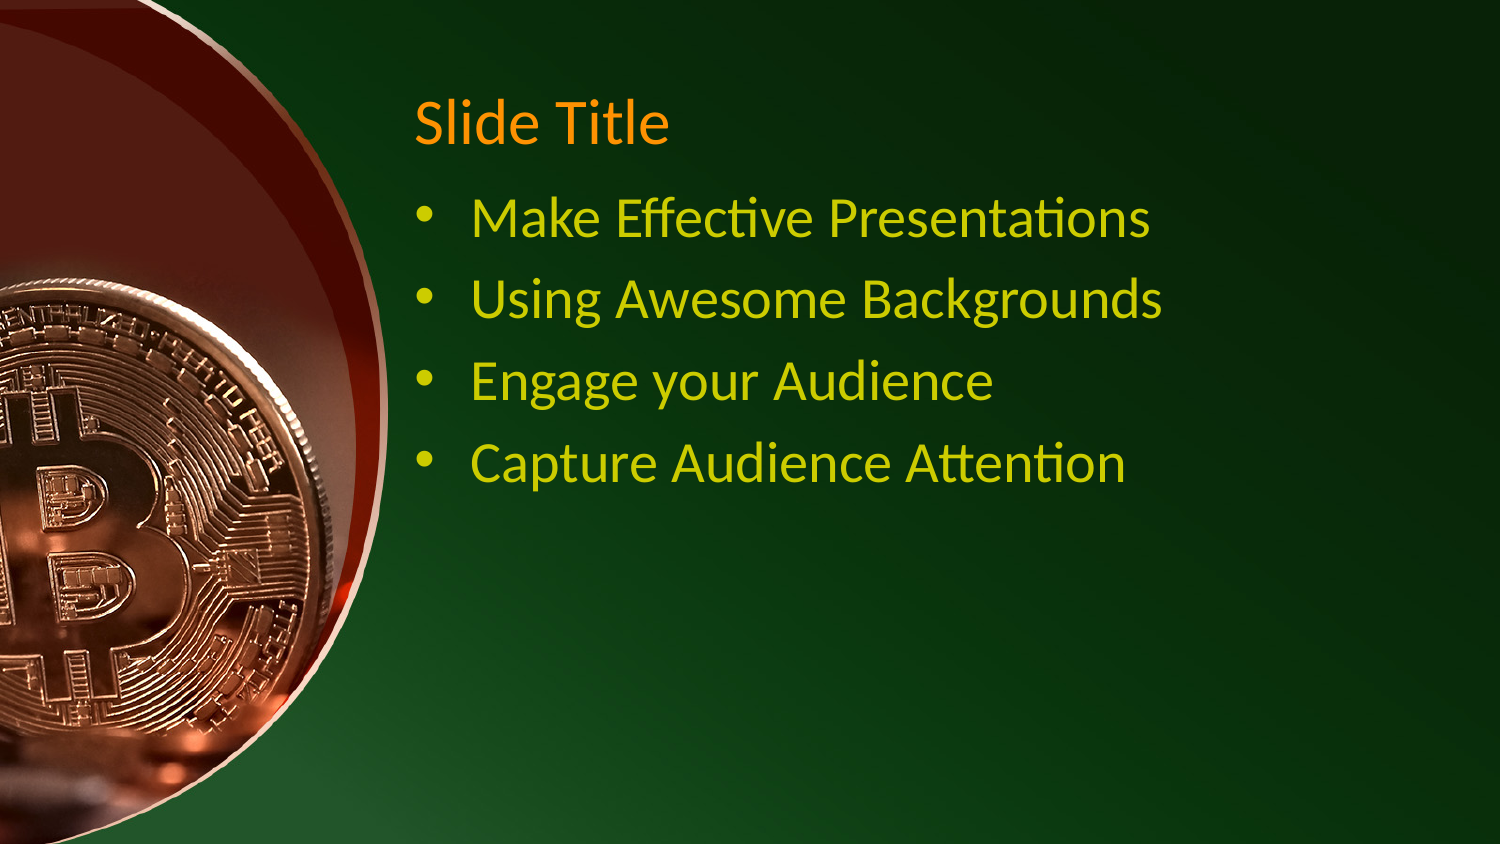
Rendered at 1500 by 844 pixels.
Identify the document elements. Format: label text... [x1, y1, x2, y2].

picture [0, 0, 1500, 844]
title Slide Title [399, 71, 1427, 166]
list Make Effective Presentations Using Awesome Backgrounds Engage your Audience Capture Audience Attention [399, 171, 1427, 748]
